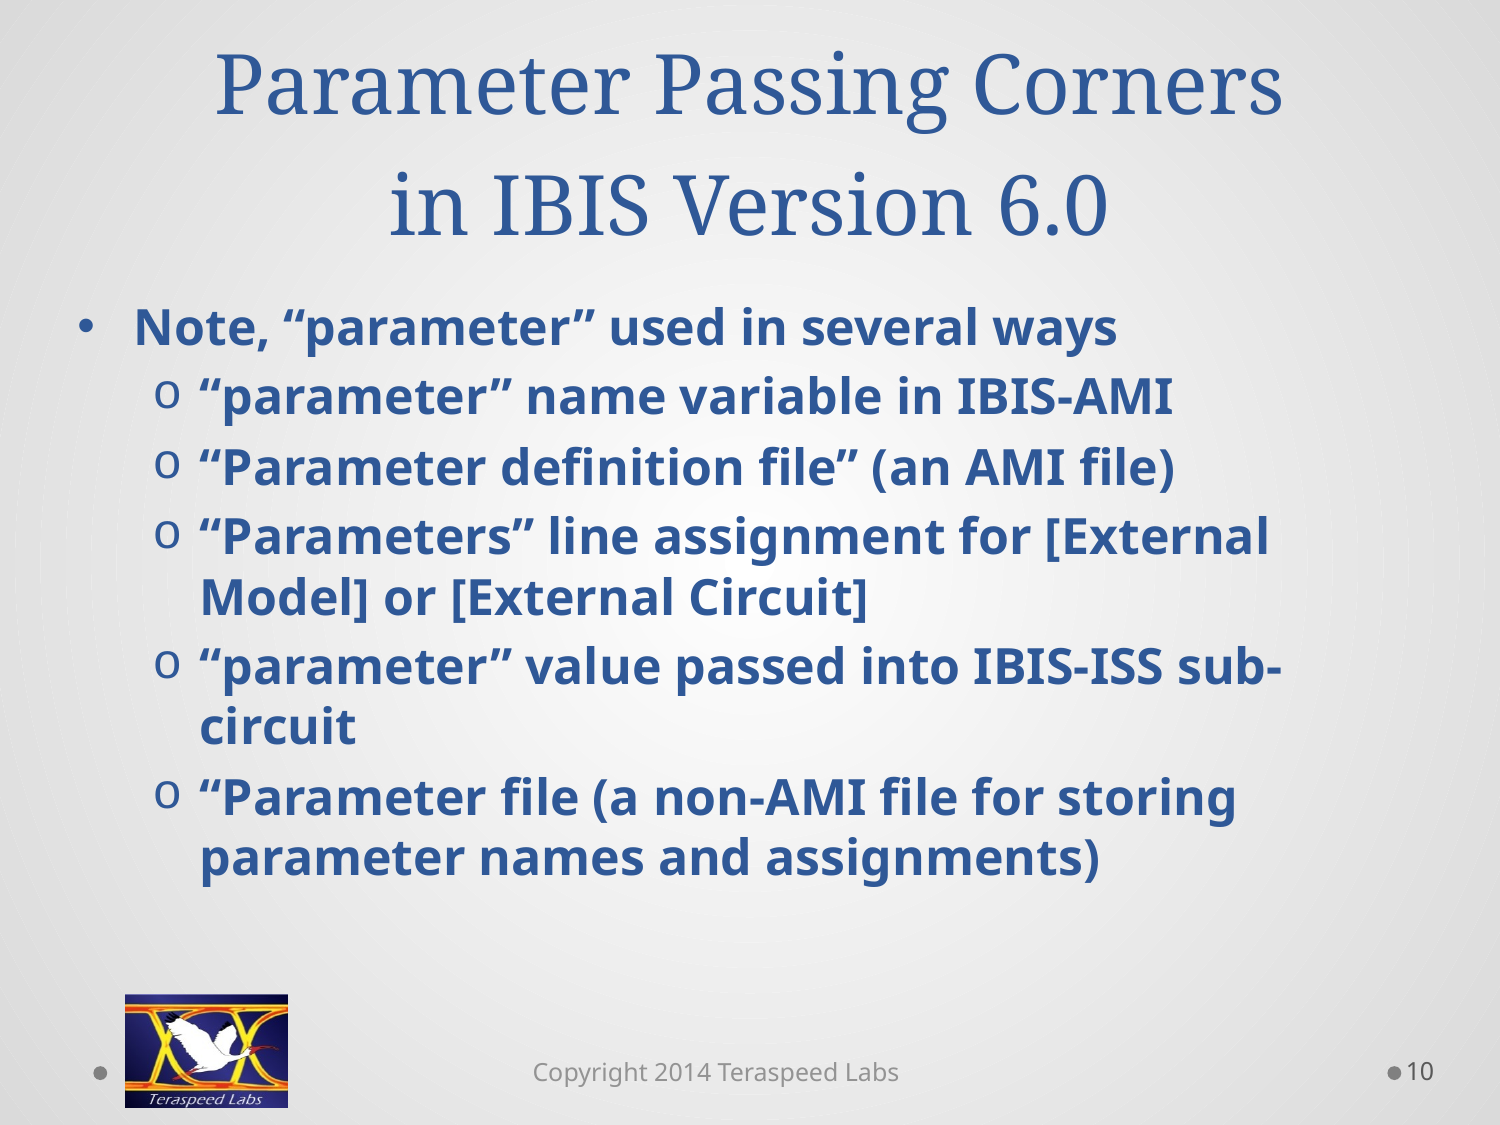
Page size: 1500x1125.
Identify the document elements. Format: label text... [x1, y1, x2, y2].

slide_number 10 [1401, 1042, 1494, 1103]
picture [125, 1030, 288, 1108]
list Note, “parameter” used in several ways “parameter” name variable in IBIS-AMI “Parameter definition file” (an AMI file) “Parameters” line assignment for [External Model] or [External Circuit] “parameter” value passed into IBIS-ISS sub-circuit “Parameter file (a non-AMI file for storing parameter names and assignments) [62, 287, 1413, 1030]
title Parameter Passing Corners in IBIS Version 6.0 [75, 0, 1425, 263]
footer Copyright 2014 Teraspeed Labs [525, 1043, 993, 1103]
